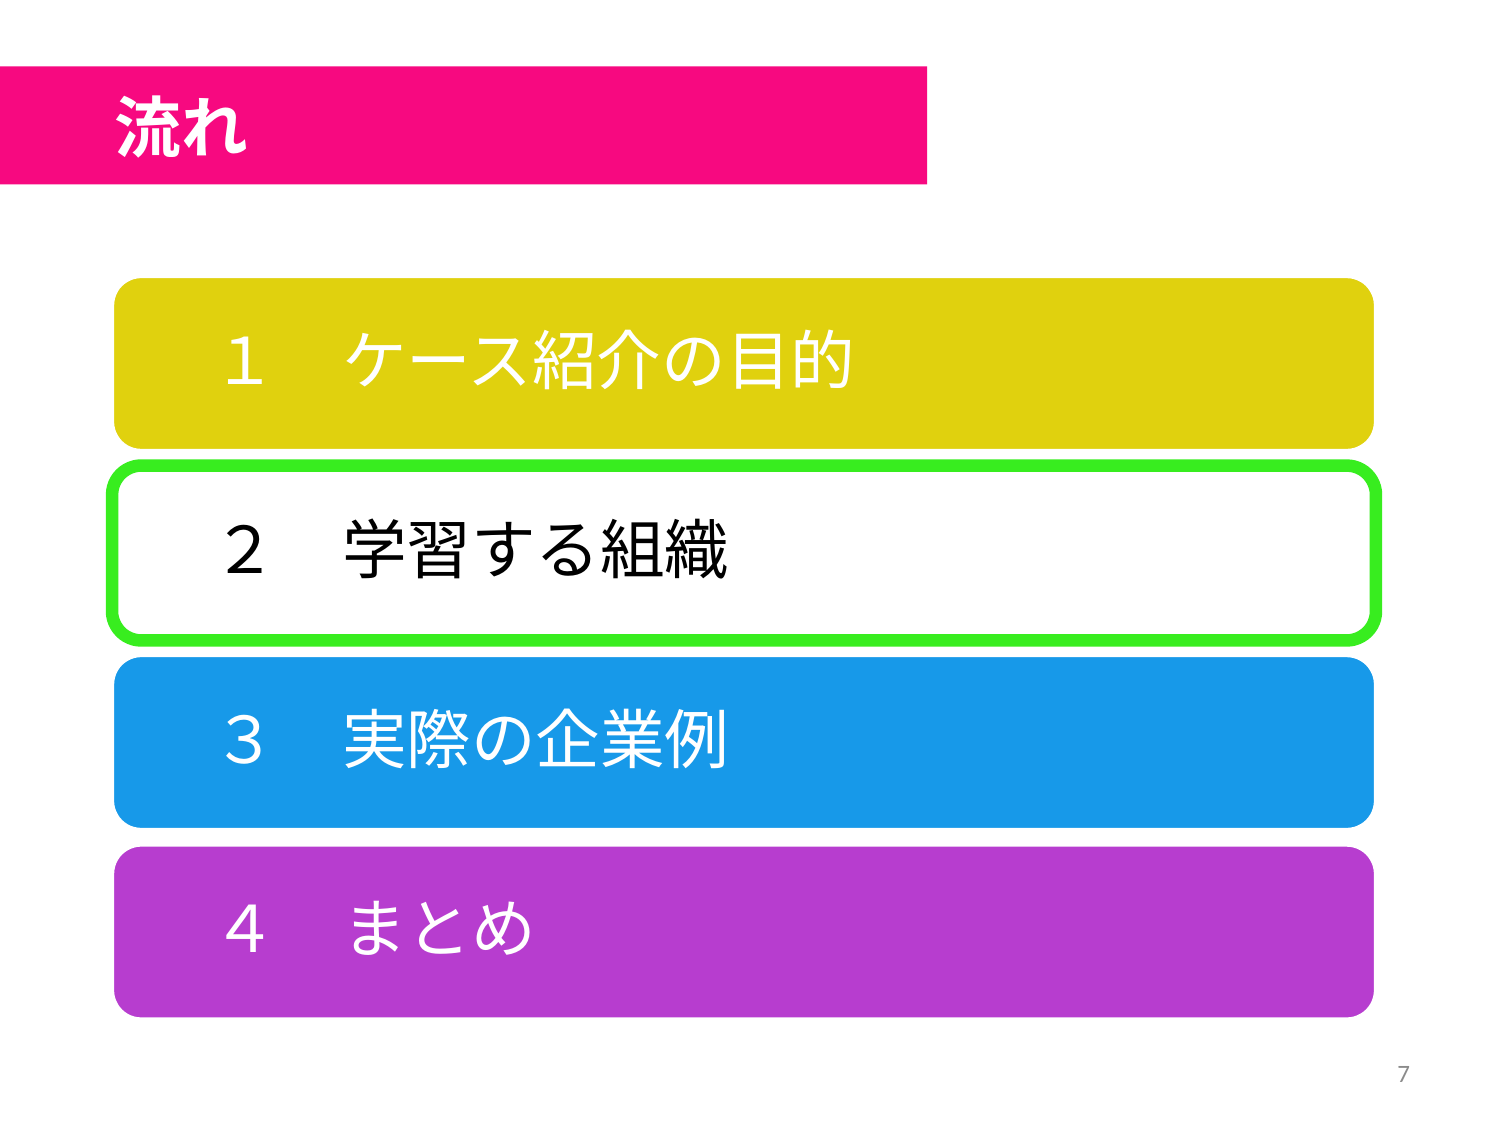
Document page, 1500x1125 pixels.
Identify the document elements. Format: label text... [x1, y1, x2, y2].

slide_number 7 [1074, 1042, 1425, 1103]
text_box 流れ [0, 64, 929, 186]
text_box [111, 266, 1377, 1029]
